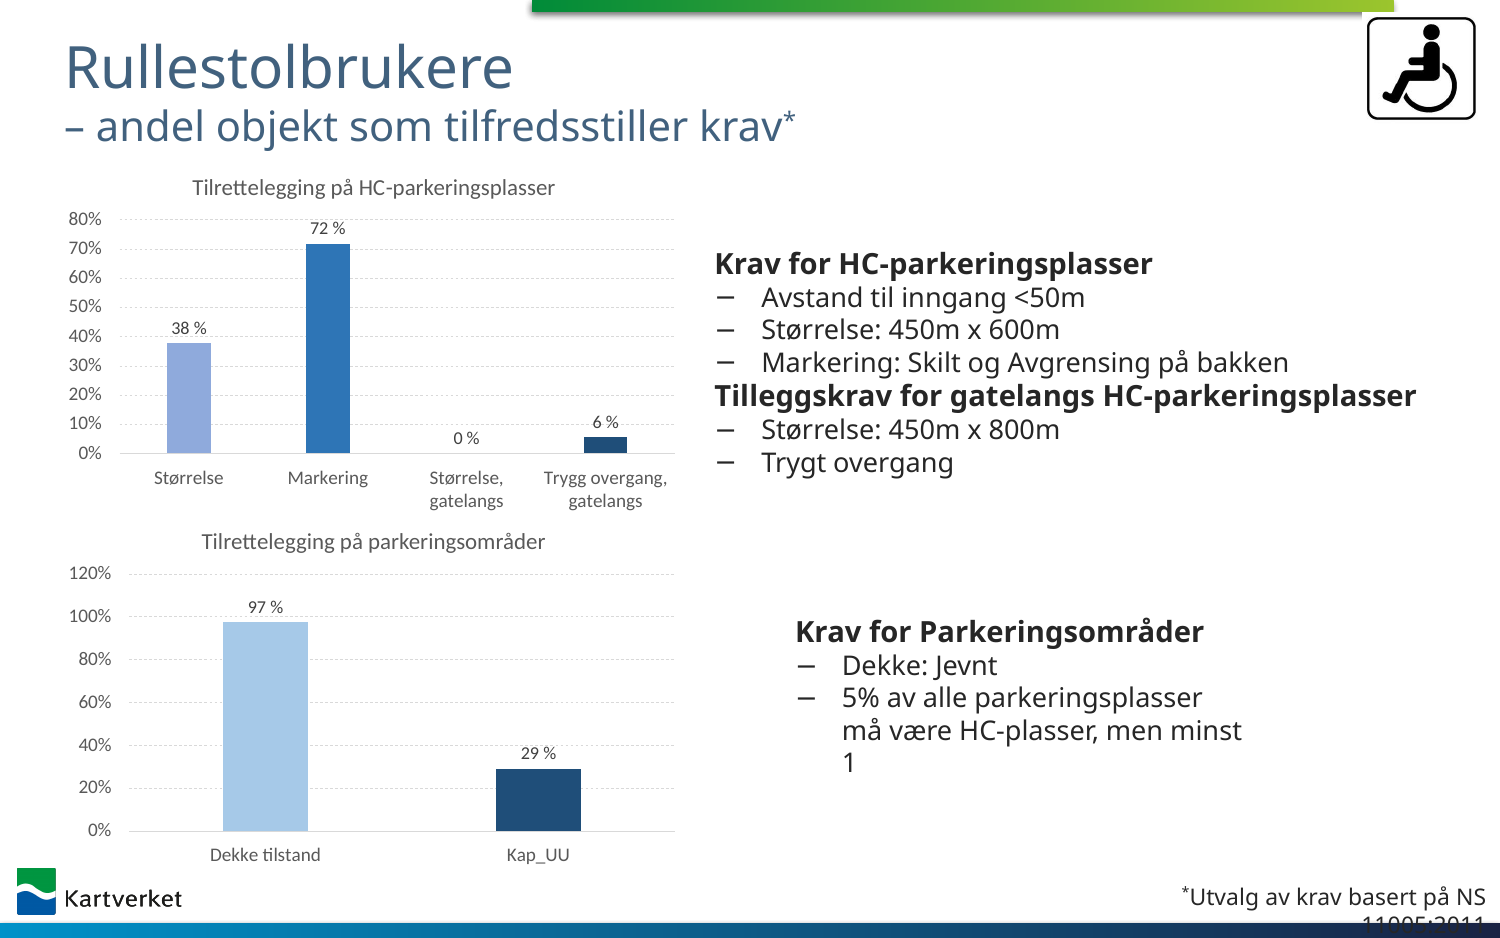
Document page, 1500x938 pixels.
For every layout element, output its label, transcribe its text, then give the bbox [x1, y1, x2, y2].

picture [62, 166, 686, 519]
text_box Rullestolbrukere – andel objekt som tilfredsstiller krav* [49, 25, 1431, 158]
text_box Krav for Parkeringsområder Dekke: Jevnt 5% av alle parkeringsplasser må være HC-plasser, men minst 1 [780, 605, 1261, 786]
picture [62, 520, 686, 874]
text_box *Utvalg av krav basert på NS 11005:2011 [1068, 873, 1500, 938]
picture [1362, 12, 1481, 126]
text_box Krav for HC-parkeringsplasser Avstand til inngang <50m Størrelse: 450m x 600m Markering: Skilt og Avgrensing på bakken Tilleggskrav for gatelangs HC-parkeringsplasser Størrelse: 450m x 800m Trygt overgang [699, 237, 1433, 485]
